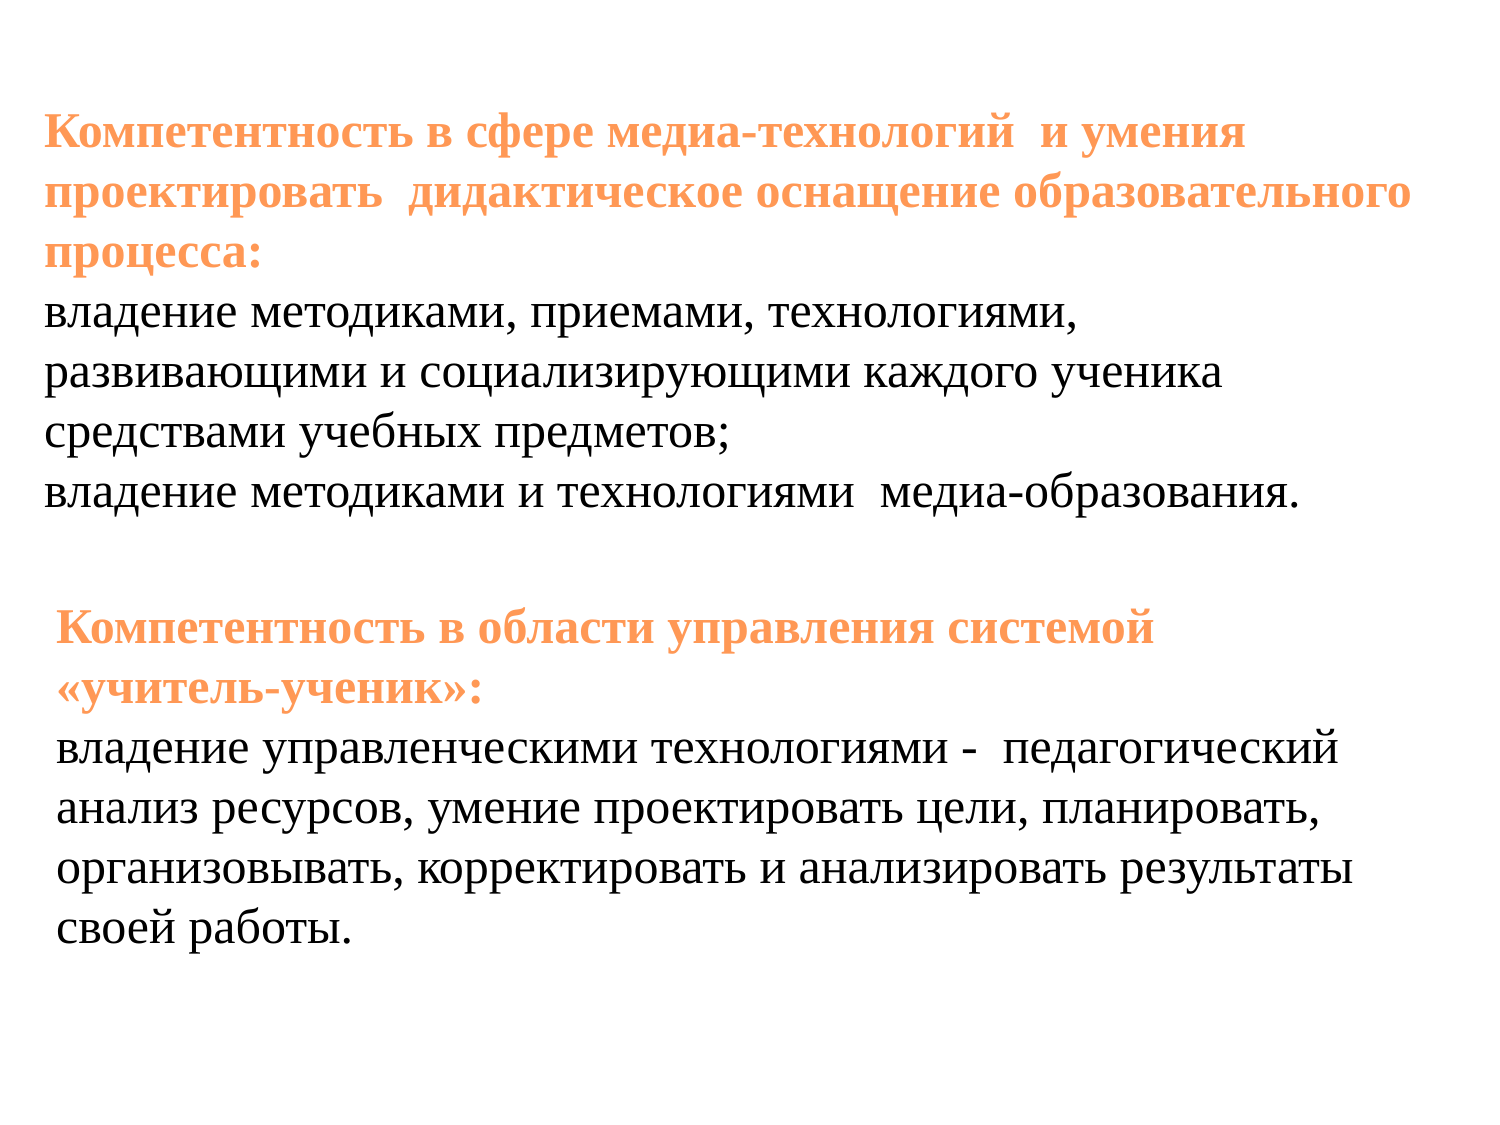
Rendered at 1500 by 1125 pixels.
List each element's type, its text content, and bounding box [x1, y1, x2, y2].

text_box Компетентность в сфере медиа-технологий и умения проектировать дидактическое оснащение образовательного процесса: владение методиками, приемами, технологиями, развивающими и социализирующими каждого ученика средствами учебных предметов; владение методиками и технологиями медиа-образования. [29, 89, 1471, 585]
text_box Компетентность в области управления системой «учитель-ученик»: владение управленческими технологиями - педагогический анализ ресурсов, умение проектировать цели, планировать, организовывать, корректировать и анализировать результаты своей работы. [41, 586, 1459, 961]
